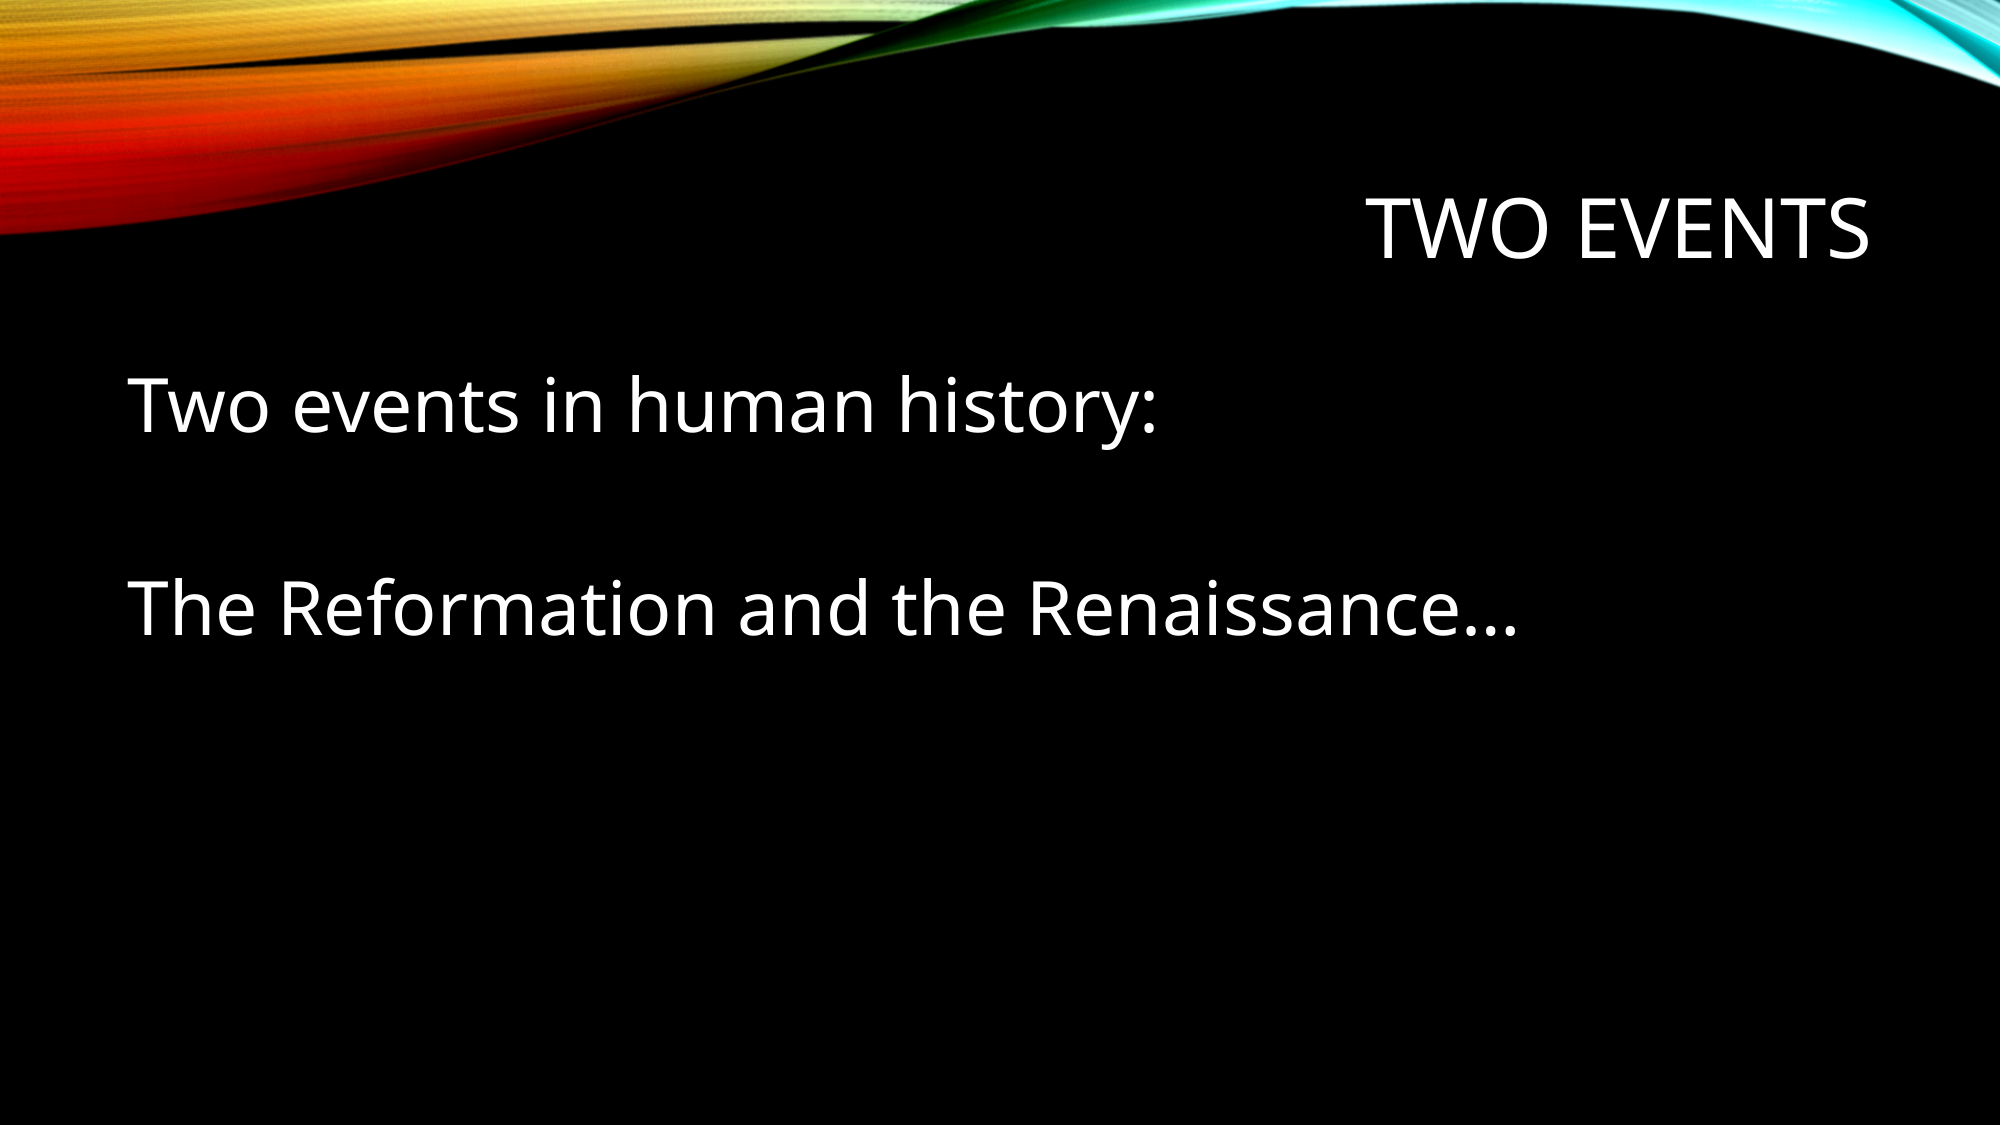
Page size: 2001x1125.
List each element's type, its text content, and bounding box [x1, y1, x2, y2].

list Two events in human history: The Reformation and the Renaissance… [112, 360, 1888, 1021]
title TWO EVENTS [474, 125, 1888, 338]
picture [0, 0, 2000, 237]
